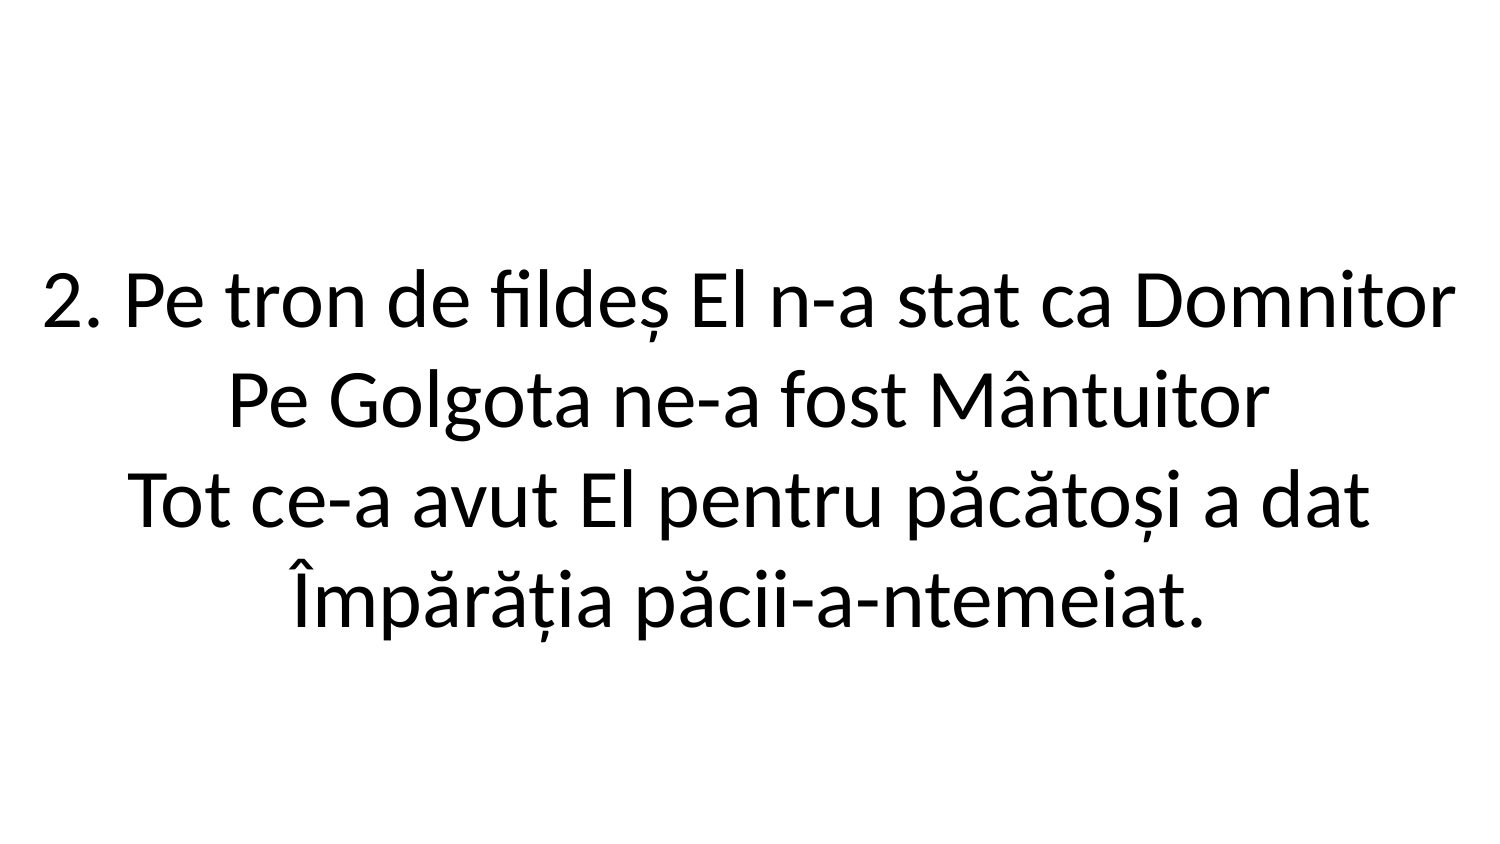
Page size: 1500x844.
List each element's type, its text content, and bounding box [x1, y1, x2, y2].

text_box 2. Pe tron de fildeș El n-a stat ca Domnitor Pe Golgota ne-a fost Mântuitor Tot ce-a avut El pentru păcătoși a dat Împărăția păcii-a-ntemeiat. [26, 192, 1474, 652]
